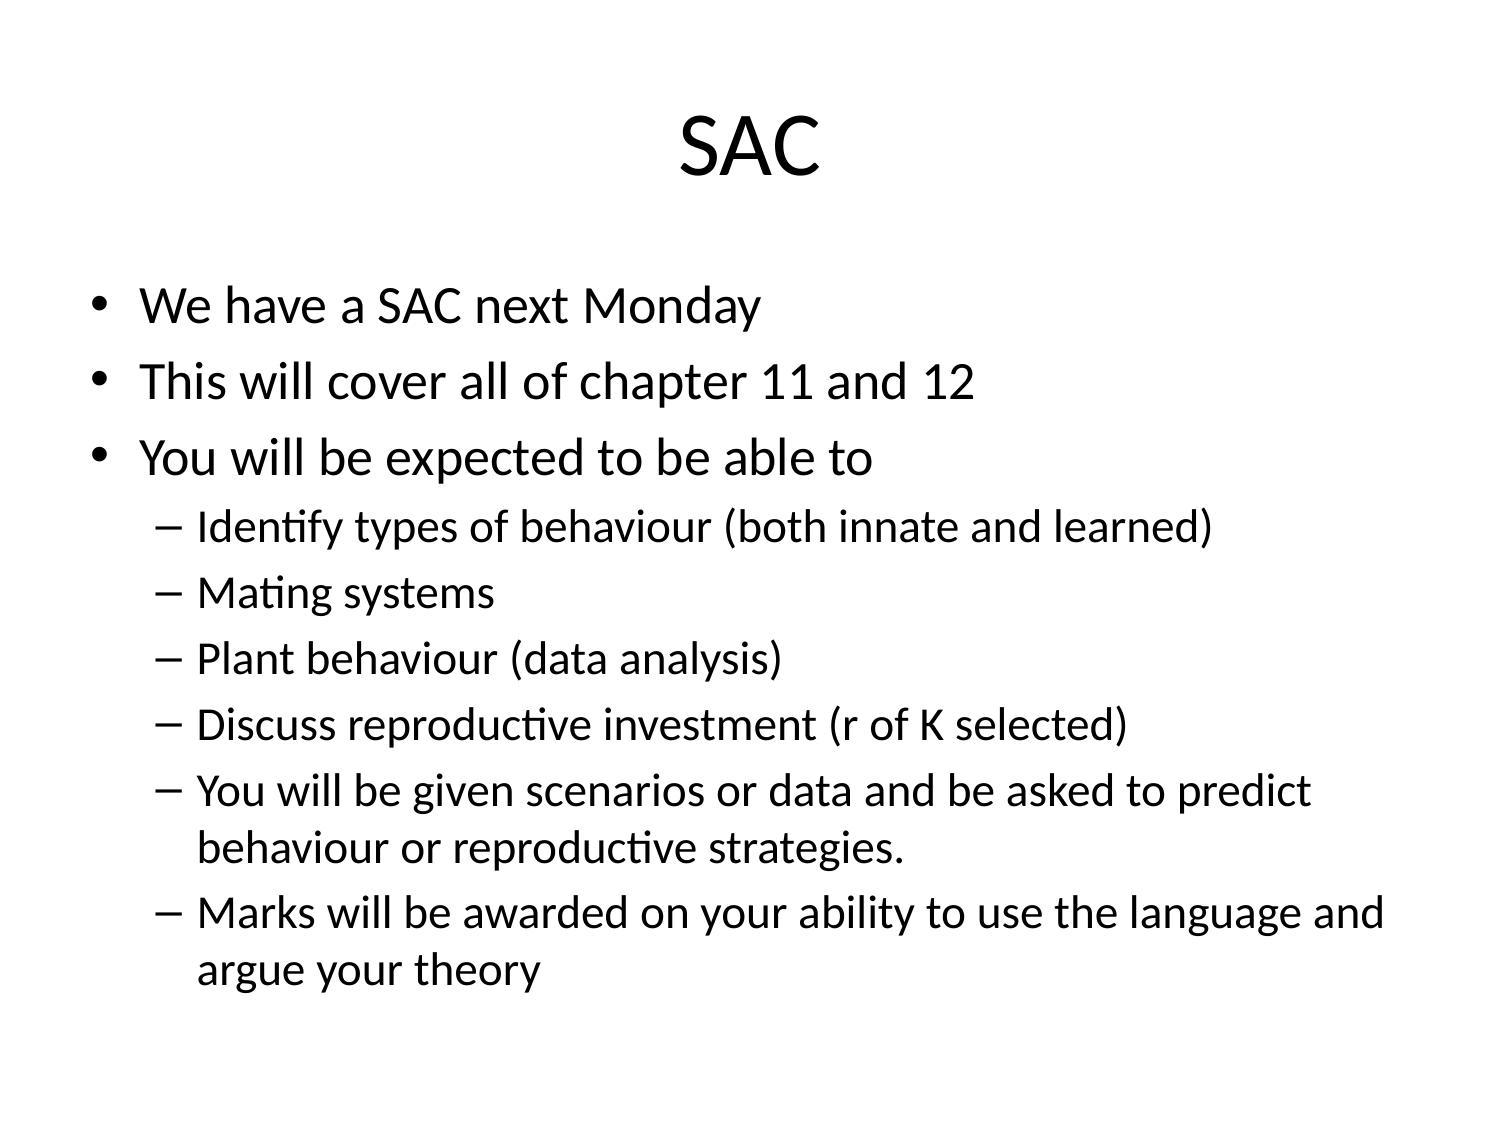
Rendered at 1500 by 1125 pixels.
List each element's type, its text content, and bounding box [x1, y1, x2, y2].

title SAC [75, 45, 1425, 233]
list We have a SAC next Monday This will cover all of chapter 11 and 12 You will be expected to be able to Identify types of behaviour (both innate and learned) Mating systems Plant behaviour (data analysis) Discuss reproductive investment (r of K selected) You will be given scenarios or data and be asked to predict behaviour or reproductive strategies. Marks will be awarded on your ability to use the language and argue your theory [75, 262, 1425, 1005]
